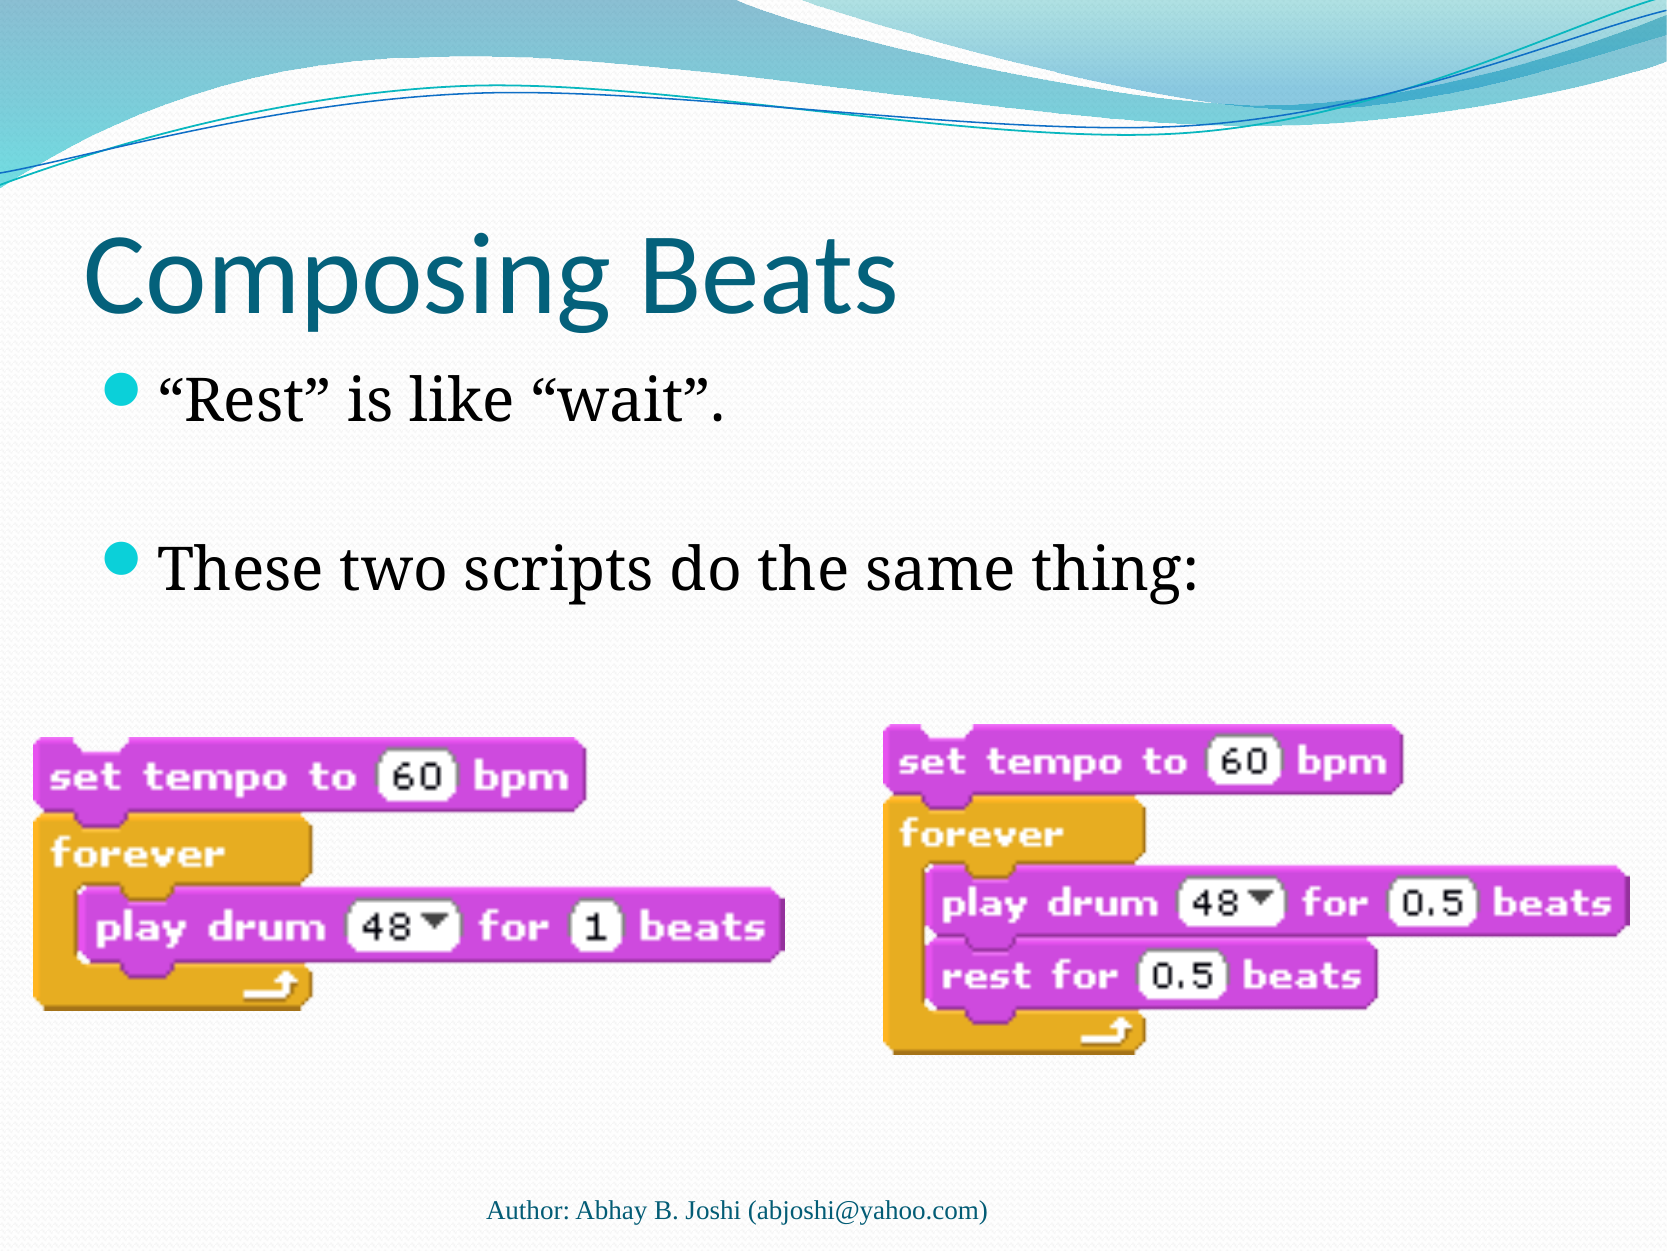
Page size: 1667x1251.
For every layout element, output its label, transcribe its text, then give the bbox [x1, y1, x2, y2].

title Composing Beats [83, 128, 1584, 337]
list “Rest” is like “wait”. These two scripts do the same thing: [83, 352, 1584, 1153]
picture [33, 737, 785, 1012]
picture [883, 724, 1630, 1055]
footer Author: Abhay B. Joshi (abjoshi@yahoo.com) [486, 1158, 1098, 1226]
